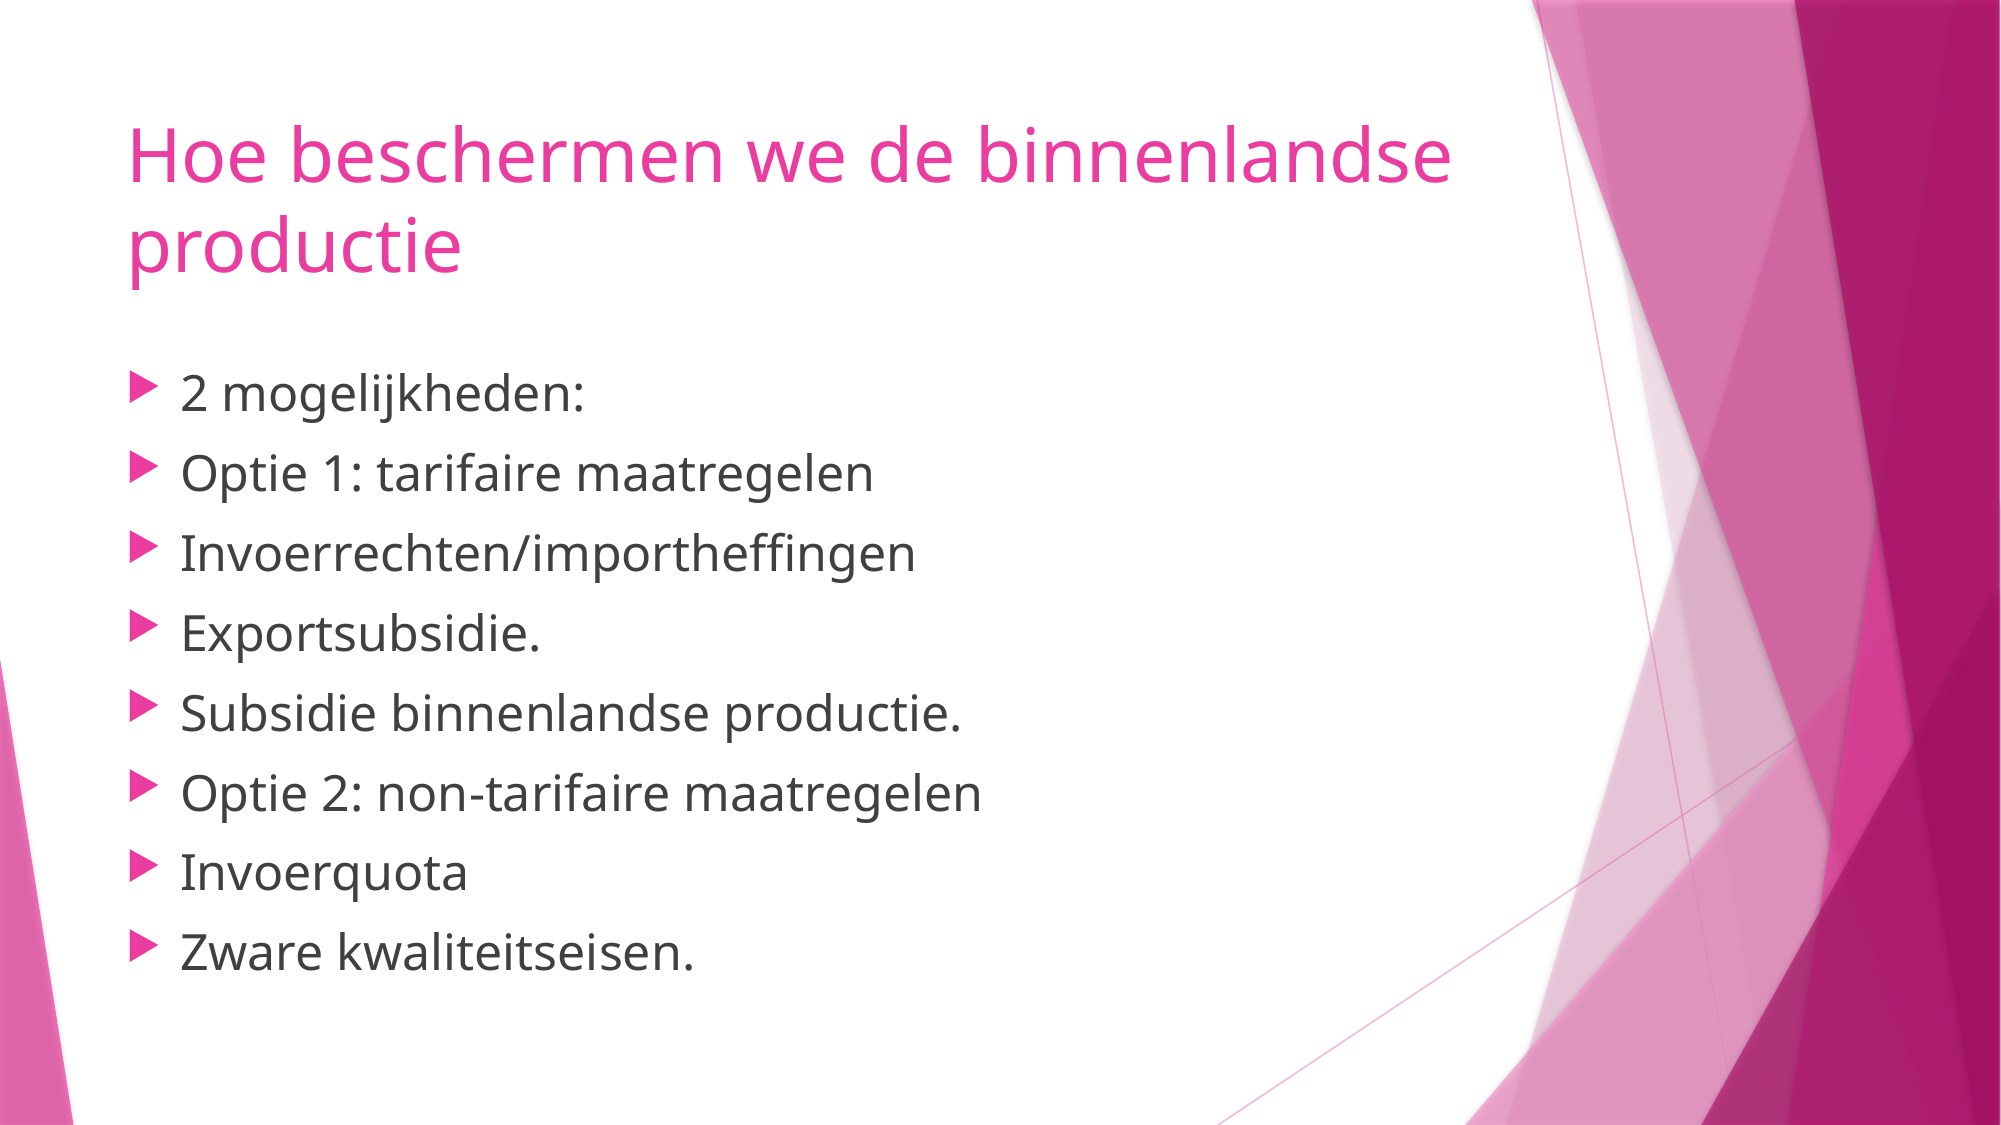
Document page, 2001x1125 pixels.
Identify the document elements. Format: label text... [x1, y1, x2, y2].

list 2 mogelijkheden: Optie 1: tarifaire maatregelen Invoerrechten/importheffingen Exportsubsidie. Subsidie binnenlandse productie. Optie 2: non-tarifaire maatregelen Invoerquota Zware kwaliteitseisen. [111, 354, 1522, 992]
title Hoe beschermen we de binnenlandse productie [111, 99, 1522, 317]
